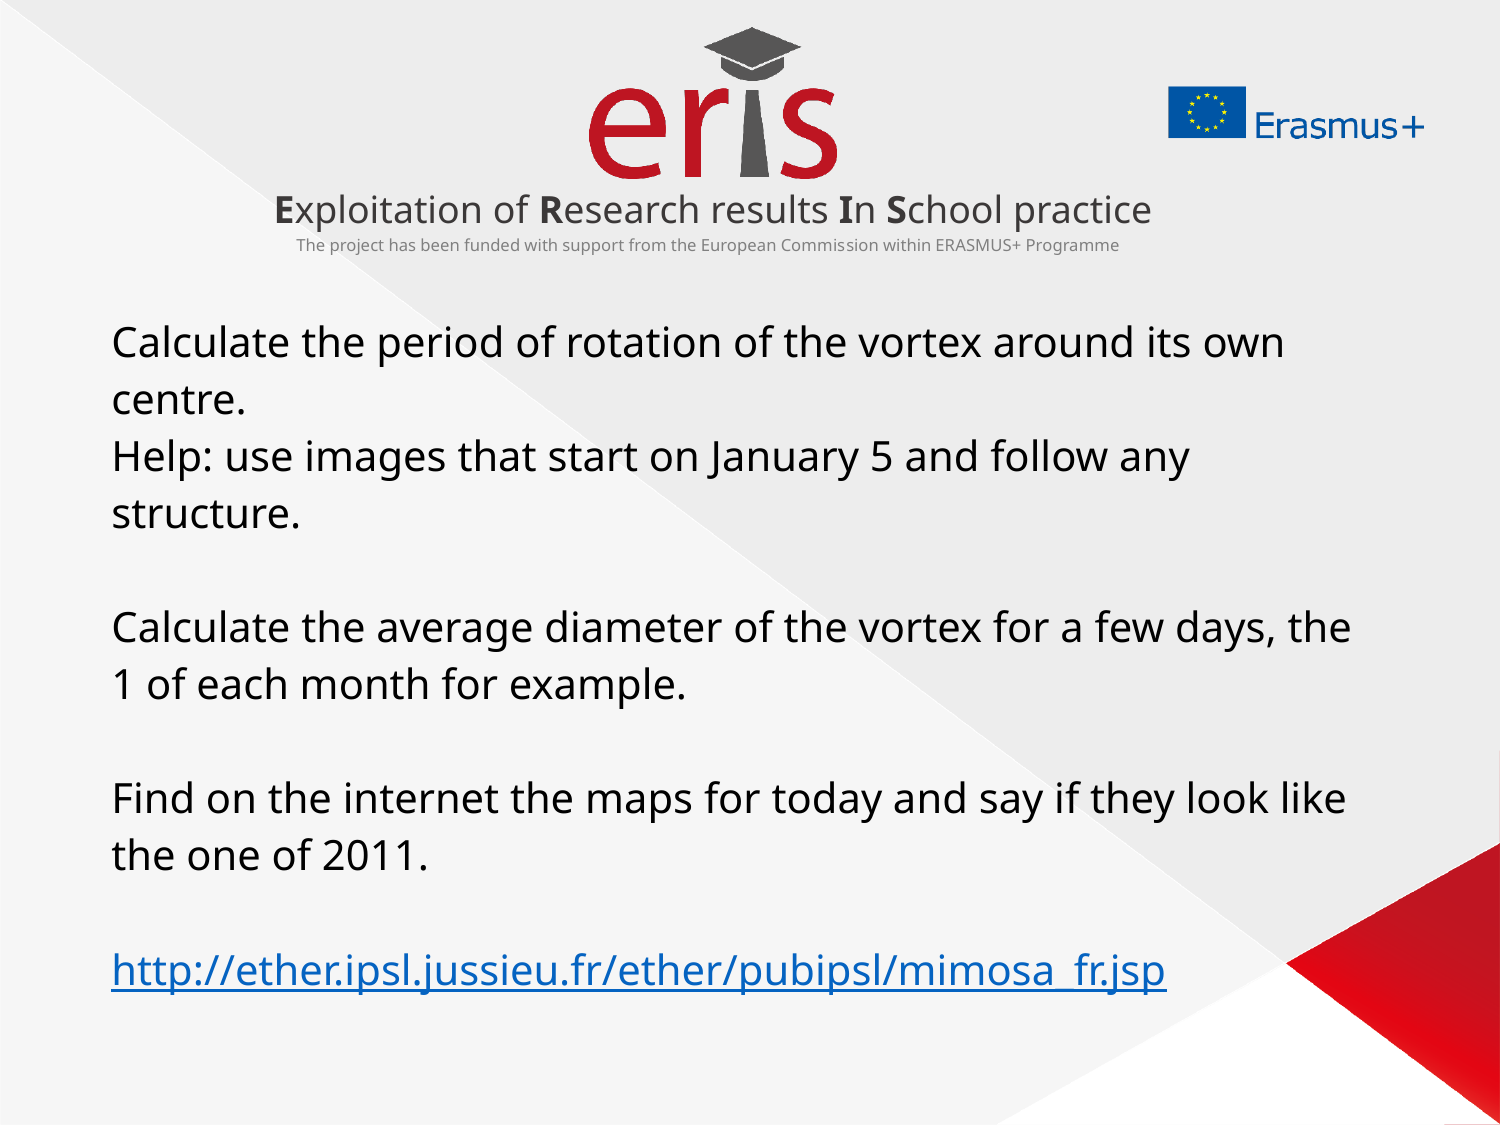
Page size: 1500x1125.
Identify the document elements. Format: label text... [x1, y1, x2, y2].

picture [0, 0, 1500, 1125]
title Calculate the period of rotation of the vortex around its own centre. Help: use images that start on January 5 and follow any structure. Calculate the average diameter of the vortex for a few days, the 1 of each month for example. Find on the internet the maps for today and say if they look like the one of 2011. http://ether.ipsl.jussieu.fr/ether/pubipsl/mimosa_fr.jsp [96, 288, 1372, 1009]
